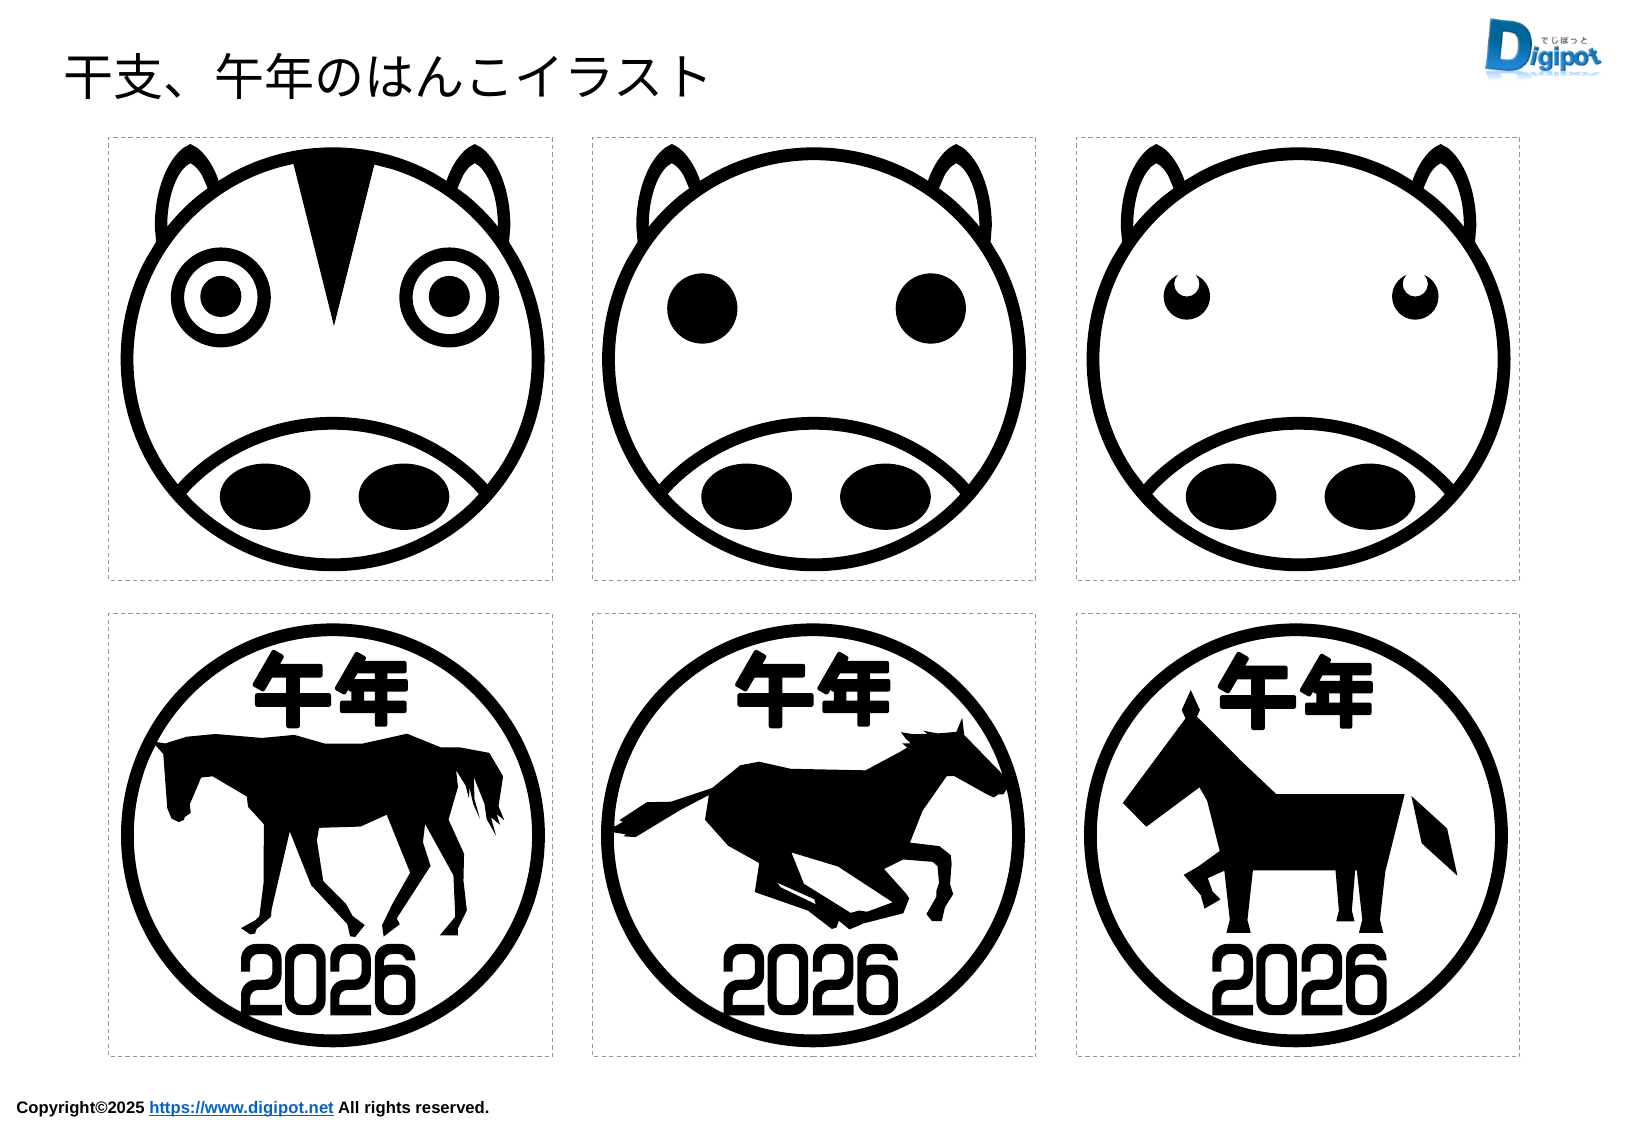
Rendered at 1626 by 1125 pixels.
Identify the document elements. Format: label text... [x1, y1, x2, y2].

text_box [1082, 622, 1509, 1049]
text_box [1085, 142, 1512, 573]
text_box 干支、午年のはんこイラスト [49, 38, 728, 113]
text_box [119, 142, 546, 573]
text_box [599, 622, 1026, 1049]
text_box [119, 622, 546, 1049]
picture [1485, 18, 1602, 82]
text_box [601, 142, 1028, 573]
